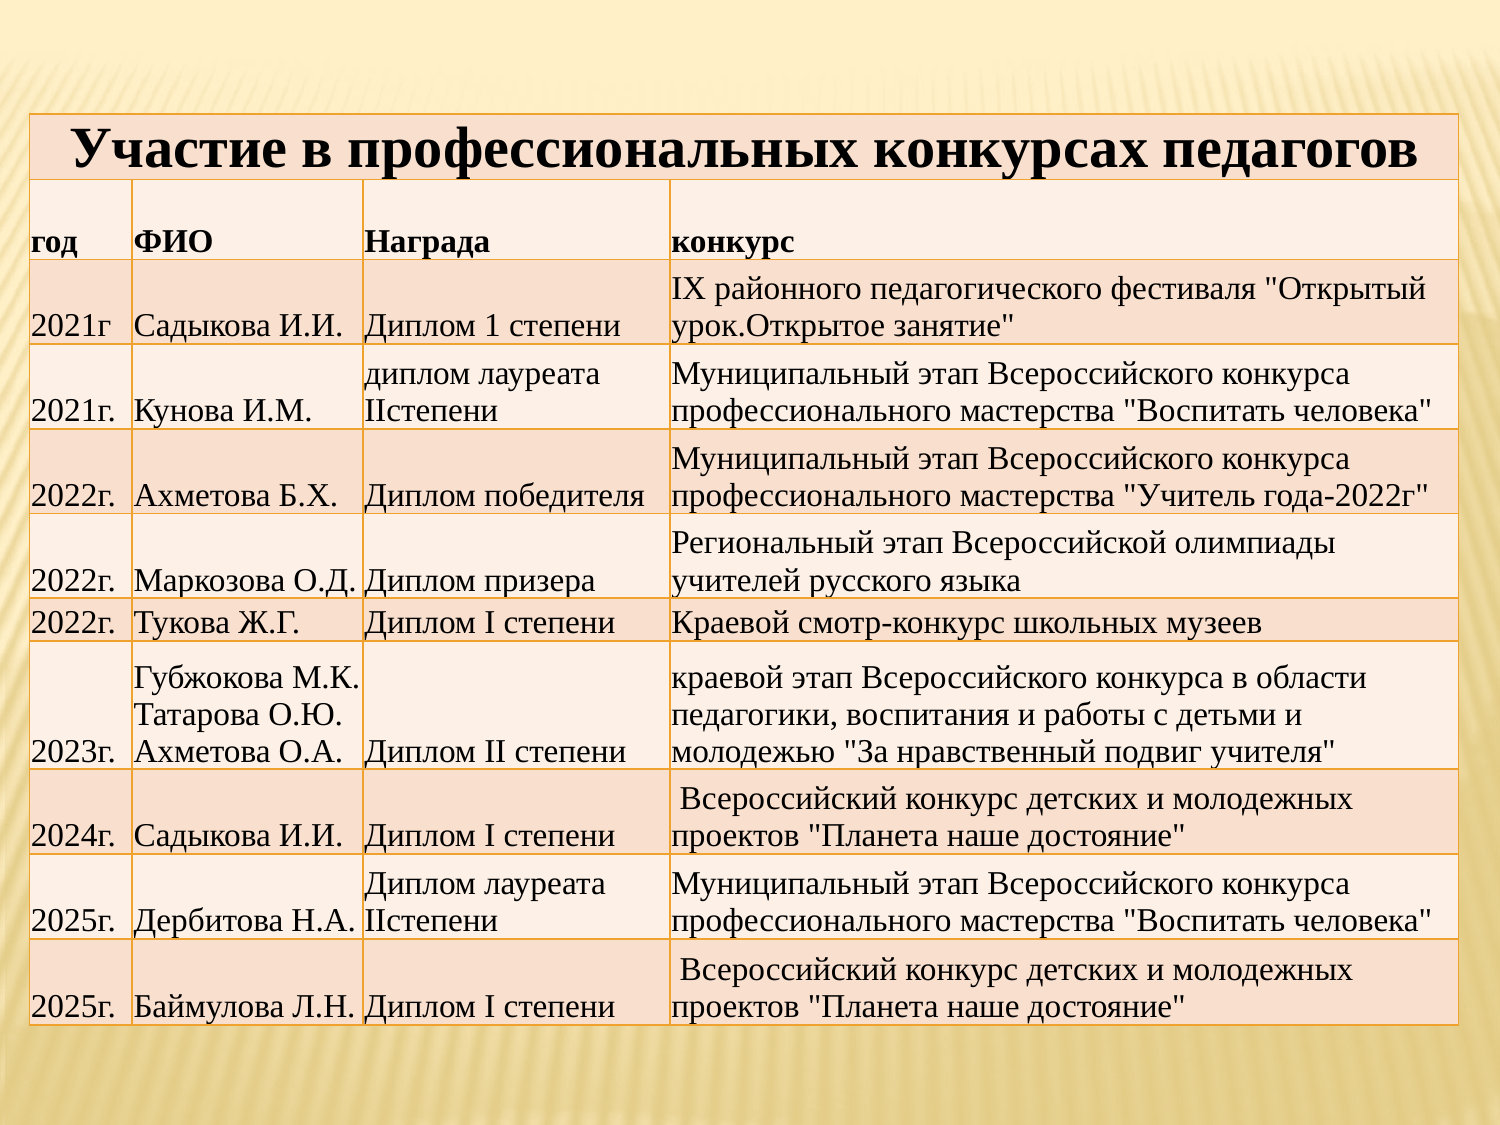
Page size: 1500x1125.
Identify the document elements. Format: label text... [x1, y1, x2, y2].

table_cell Губжокова М.К. Татарова О.Ю. Ахметова О.А. [133, 642, 362, 768]
table_cell 2022г. [30, 514, 131, 597]
table_cell Муниципальный этап Всероссийского конкурса профессионального мастерства "Воспитать человека" [671, 345, 1458, 428]
table_cell 2021г [30, 260, 131, 343]
table_cell Награда [364, 180, 669, 259]
table_cell конкурс [671, 180, 1458, 259]
table_cell IX районного педагогического фестиваля "Открытый урок.Открытое занятие" [671, 260, 1458, 343]
table_cell 2024г. [30, 770, 131, 853]
table_cell краевой этап Всероссийского конкурса в области педагогики, воспитания и работы с детьми и молодежью "За нравственный подвиг учителя" [671, 642, 1458, 768]
table_cell Диплом II степени [364, 642, 669, 768]
table_cell ФИО [133, 180, 362, 259]
table_cell Всероссийский конкурс детских и молодежных проектов "Планета наше достояние" [671, 770, 1458, 853]
table_cell диплом лауреата IIстепени [364, 345, 669, 428]
table_cell Баймулова Л.Н. [133, 940, 362, 1024]
table_cell Тукова Ж.Г. [133, 599, 362, 640]
table_cell Диплом призера [364, 514, 669, 597]
table_cell 2021г. [30, 345, 131, 428]
table_cell Диплом I степени [364, 770, 669, 853]
table_cell Муниципальный этап Всероссийского конкурса профессионального мастерства "Воспитать человека" [671, 855, 1458, 938]
table_cell 2022г. [30, 430, 131, 513]
table_cell Маркозова О.Д. [133, 514, 362, 597]
table_cell Диплом лауреата IIстепени [364, 855, 669, 938]
table_cell Краевой смотр-конкурс школьных музеев [671, 599, 1458, 640]
table_cell 2023г. [30, 642, 131, 768]
table_cell Ахметова Б.Х. [133, 430, 362, 513]
table_cell 2022г. [30, 599, 131, 640]
table_cell Диплом I степени [364, 940, 669, 1024]
table_cell Диплом победителя [364, 430, 669, 513]
table_cell Садыкова И.И. [133, 260, 362, 343]
table_cell Кунова И.М. [133, 345, 362, 428]
table_cell год [30, 180, 131, 259]
table_cell Диплом I степени [364, 599, 669, 640]
table_cell Дербитова Н.А. [133, 855, 362, 938]
table_cell Муниципальный этап Всероссийского конкурса профессионального мастерства "Учитель года-2022г" [671, 430, 1458, 513]
table_cell 2025г. [30, 855, 131, 938]
table_cell Региональный этап Всероссийской олимпиады учителей русского языка [671, 514, 1458, 597]
table_header Участие в профессиональных конкурсах педагогов [30, 115, 1458, 179]
table_cell Диплом 1 степени [364, 260, 669, 343]
table_cell 2025г. [30, 940, 131, 1024]
table_cell Садыкова И.И. [133, 770, 362, 853]
table_cell Всероссийский конкурс детских и молодежных проектов "Планета наше достояние" [671, 940, 1458, 1024]
